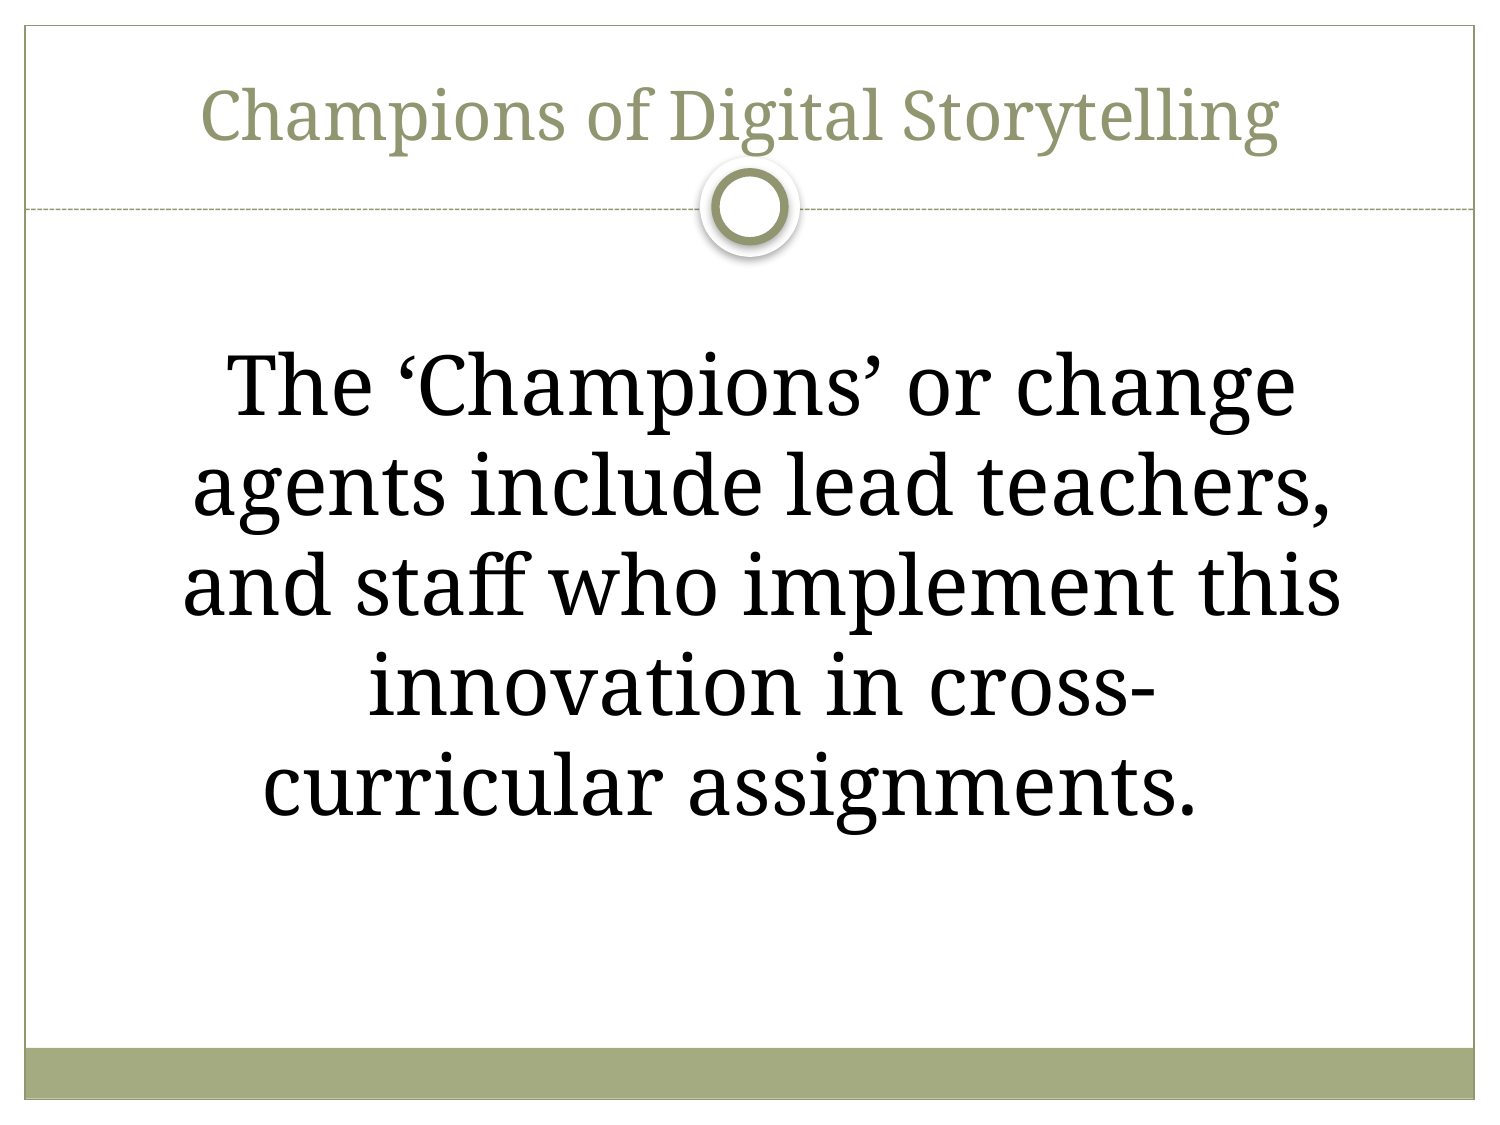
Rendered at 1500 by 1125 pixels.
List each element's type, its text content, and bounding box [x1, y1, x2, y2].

text_box The ‘Champions’ or change agents include lead teachers, and staff who implement this innovation in cross- curricular assignments. [162, 324, 1363, 840]
title Champions of Digital Storytelling [49, 37, 1450, 162]
